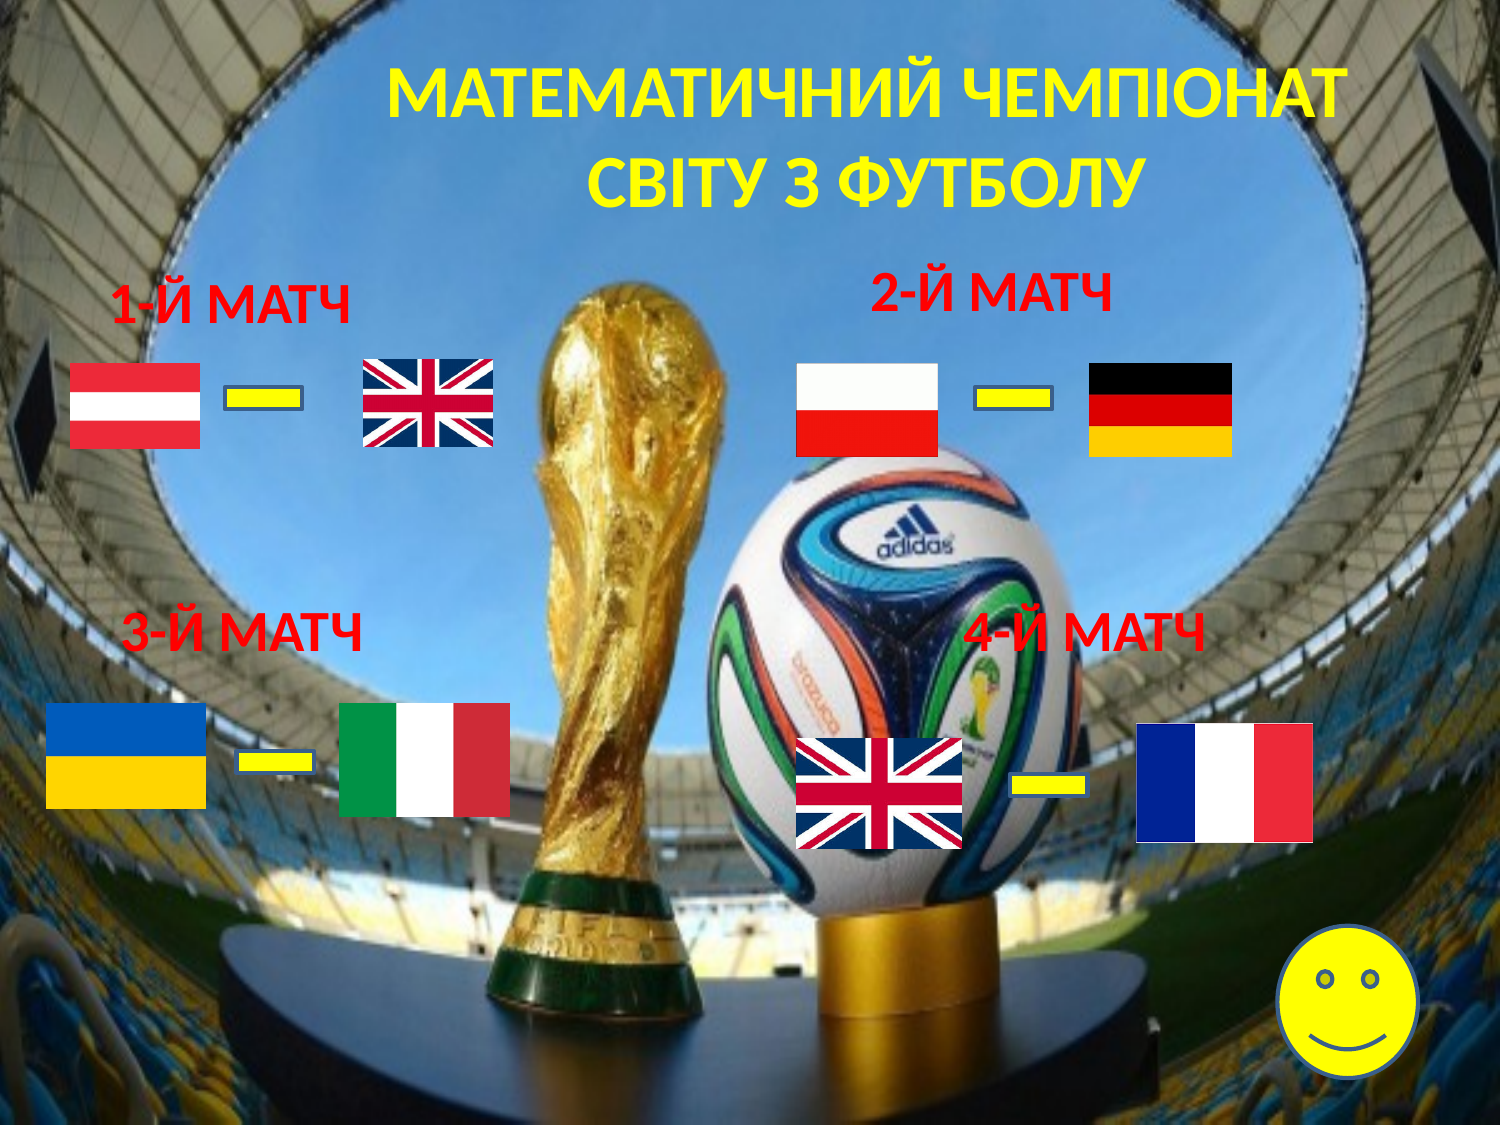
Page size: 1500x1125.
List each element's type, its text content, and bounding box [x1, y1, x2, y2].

text_box 4-Й МАТЧ [949, 585, 1266, 671]
text_box [1275, 923, 1421, 1081]
text_box [1008, 772, 1090, 798]
picture [0, 0, 1500, 1125]
text_box 2-Й МАТЧ [855, 246, 1172, 331]
text_box 3-Й МАТЧ [105, 585, 422, 671]
text_box [223, 385, 304, 411]
text_box 1-Й МАТЧ [93, 257, 411, 343]
text_box [234, 749, 316, 775]
text_box [973, 385, 1054, 411]
text_box МАТЕМАТИЧНИЙ ЧЕМПІОНАТ СВІТУ З ФУТБОЛУ [316, 35, 1418, 230]
